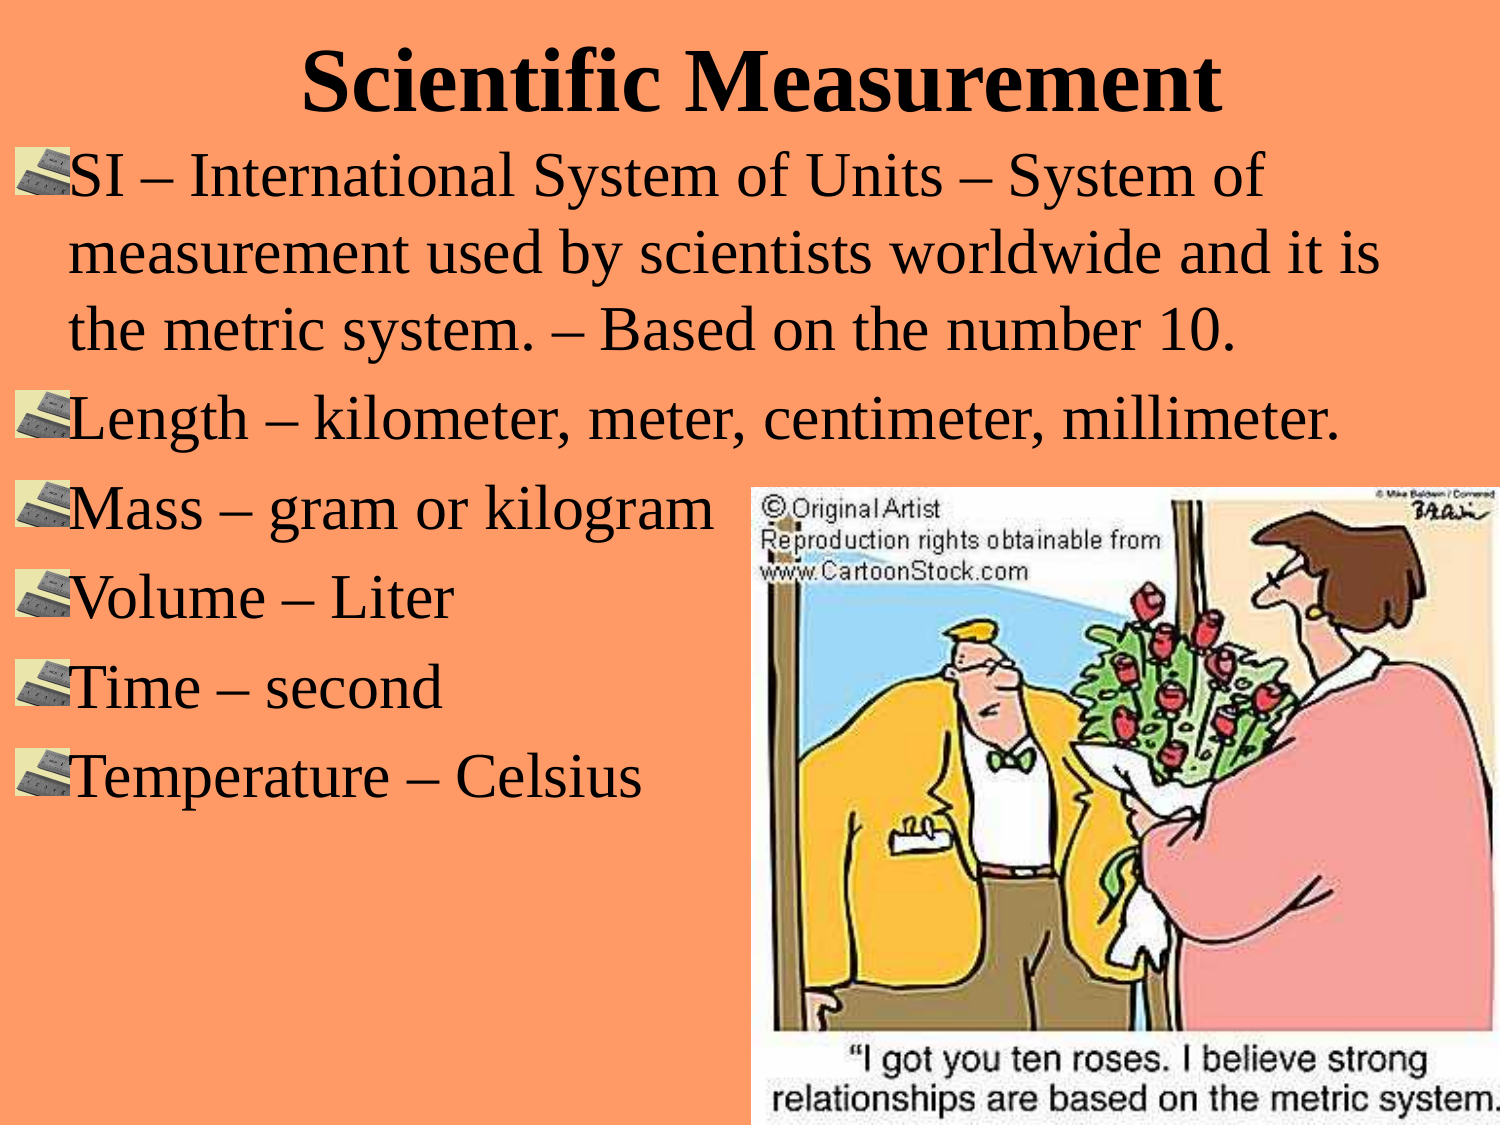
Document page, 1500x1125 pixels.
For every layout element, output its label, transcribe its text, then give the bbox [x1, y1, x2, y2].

title Scientific Measurement [87, 0, 1438, 125]
picture [15, 390, 70, 438]
picture [15, 147, 70, 195]
picture [15, 748, 70, 796]
list SI – International System of Units – System of measurement used by scientists worldwide and it is the metric system. – Based on the number 10. Length – kilometer, meter, centimeter, millimeter. Mass – gram or kilogram Volume – Liter Time – second Temperature – Celsius [0, 125, 1475, 825]
picture [15, 480, 70, 527]
picture [751, 487, 1500, 1125]
picture [15, 659, 70, 706]
picture [15, 569, 70, 617]
